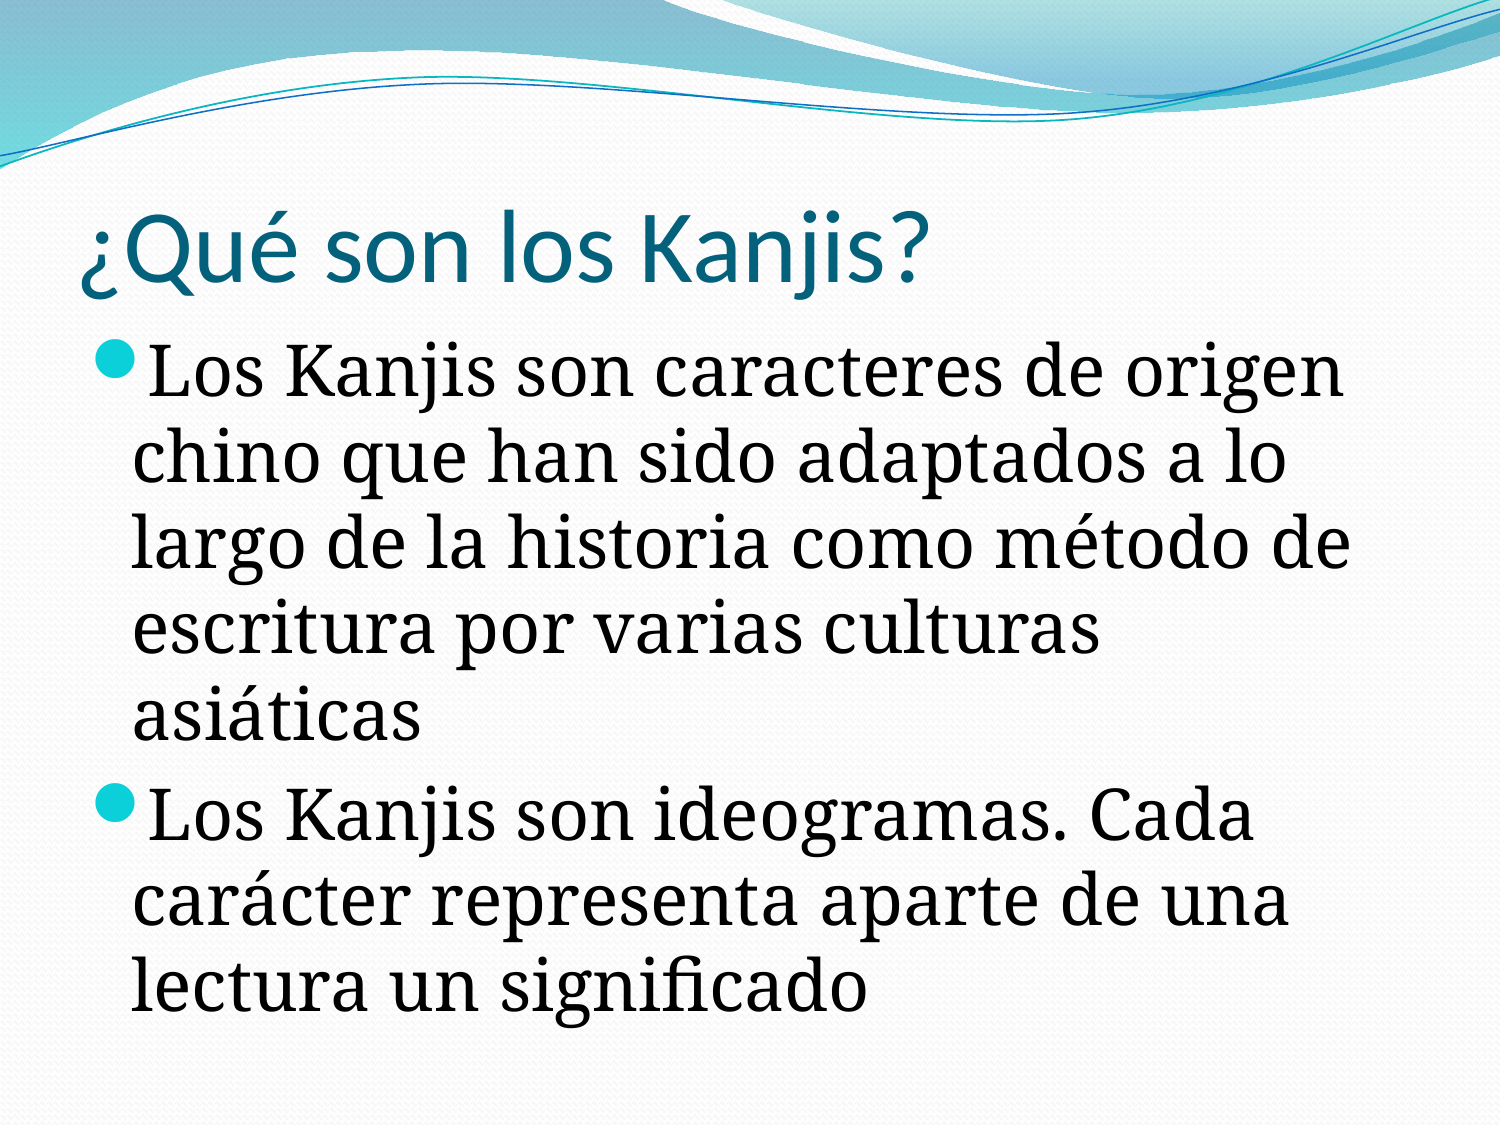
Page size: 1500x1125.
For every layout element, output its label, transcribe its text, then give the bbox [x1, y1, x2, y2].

list Los Kanjis son caracteres de origen chino que han sido adaptados a lo largo de la historia como método de escritura por varias culturas asiáticas Los Kanjis son ideogramas. Cada carácter representa aparte de una lectura un significado [75, 317, 1425, 1038]
title ¿Qué son los Kanjis? [75, 115, 1425, 303]
